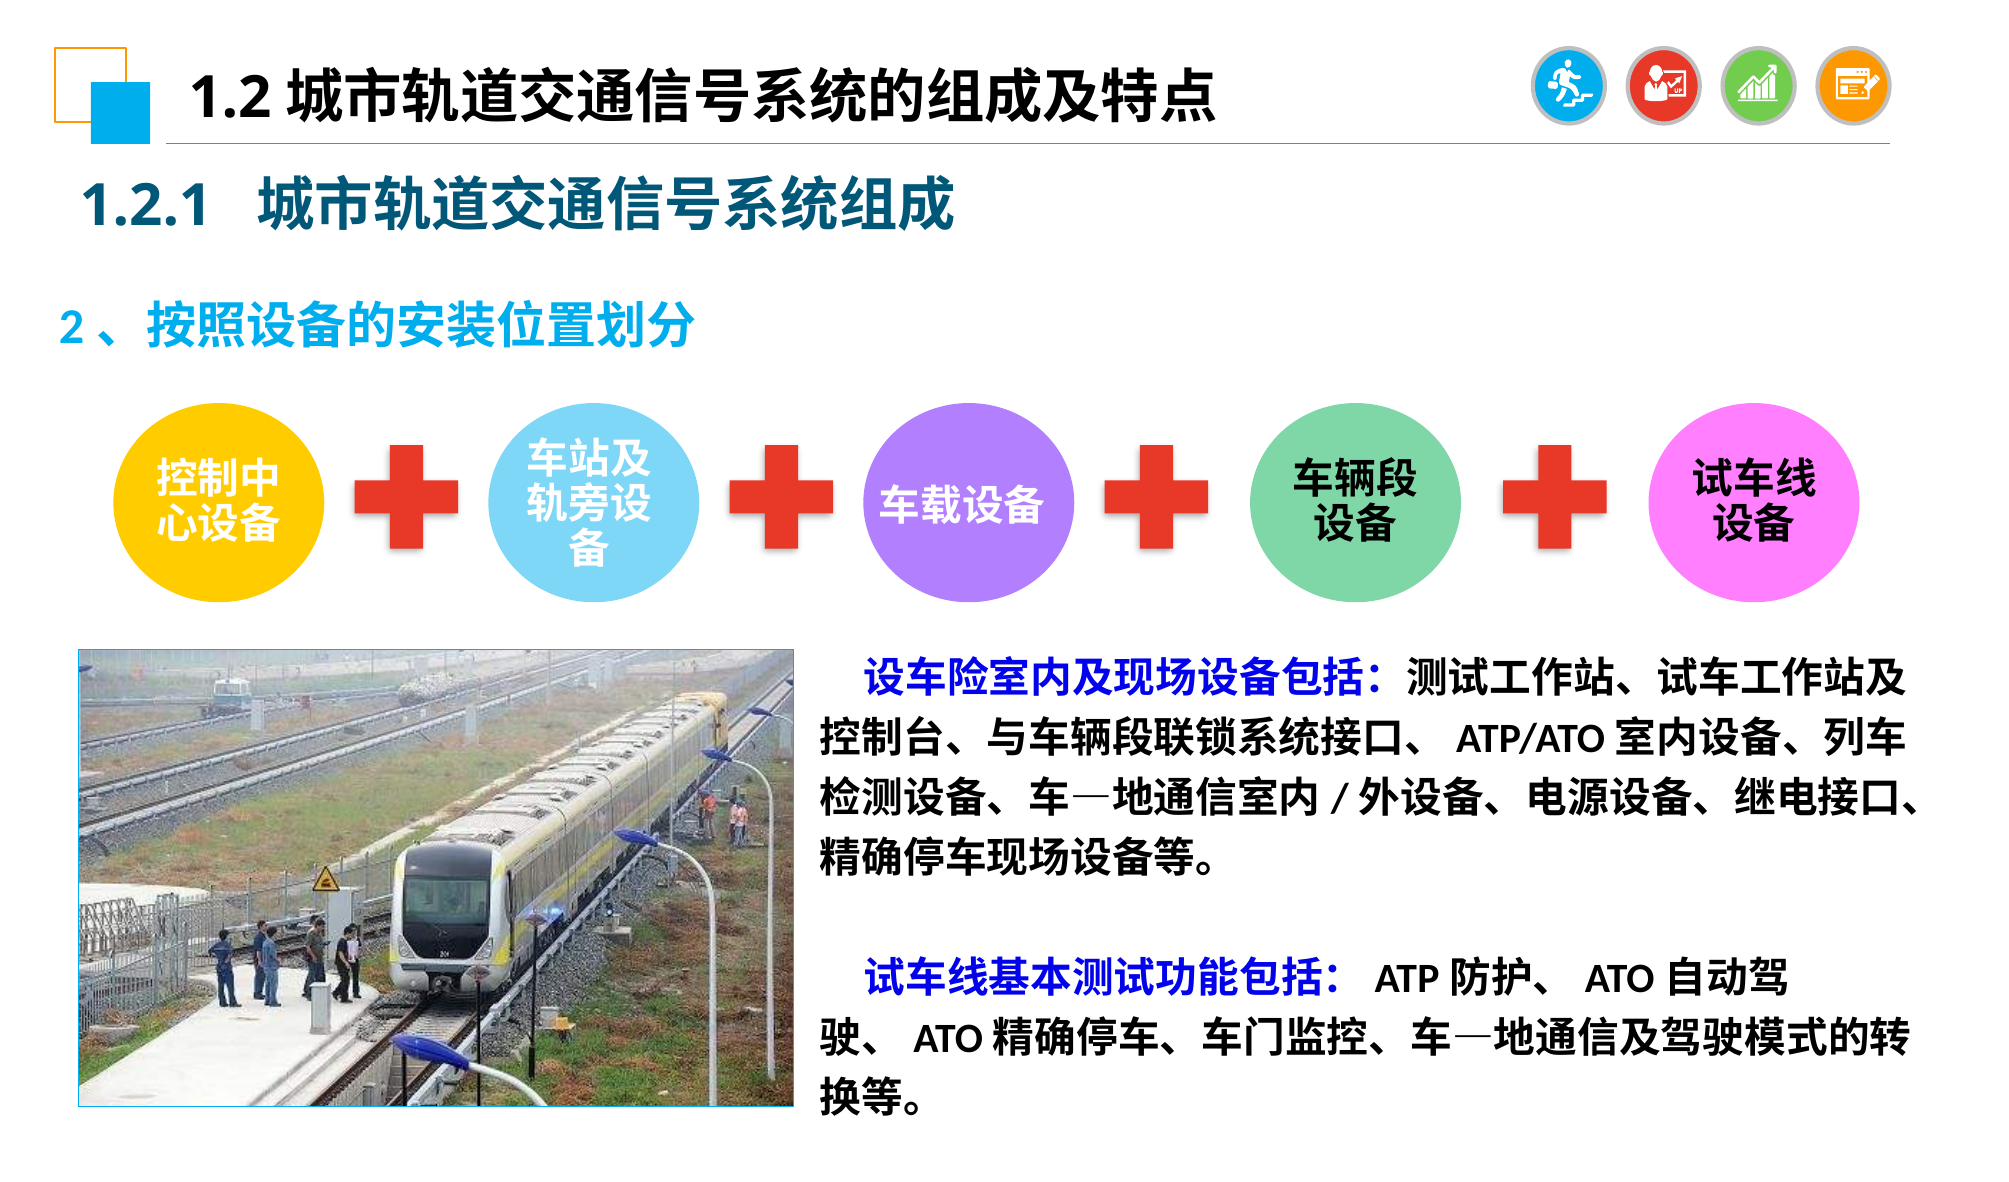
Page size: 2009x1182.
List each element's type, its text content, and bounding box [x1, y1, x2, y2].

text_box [113, 402, 325, 603]
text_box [863, 402, 1075, 603]
text_box 设车险室内及现场设备包括：测试工作站、试车工作站及控制台、与车辆段联锁系统接口、ATP/ATO室内设备、列车检测设备、车—地通信室内/外设备、电源设备、继电接口、精确停车现场设备等。 试车线基本测试功能包括：ATP防护、ATO自动驾驶、ATO精确停车、车门监控、车—地通信及驾驶模式的转换等。 [804, 633, 1962, 1129]
text_box 1.2.1 城市轨道交通信号系统组成 [59, 157, 977, 248]
text_box 2、按照设备的安装位置划分 [0, 286, 782, 362]
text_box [1648, 402, 1860, 603]
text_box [488, 402, 700, 603]
text_box 1.2城市轨道交通信号系统的组成及特点 [173, 51, 1233, 137]
picture [80, 651, 792, 1105]
text_box [354, 445, 459, 549]
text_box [1249, 402, 1462, 603]
text_box [1503, 445, 1607, 549]
text_box [1104, 445, 1209, 549]
text_box [729, 445, 834, 549]
